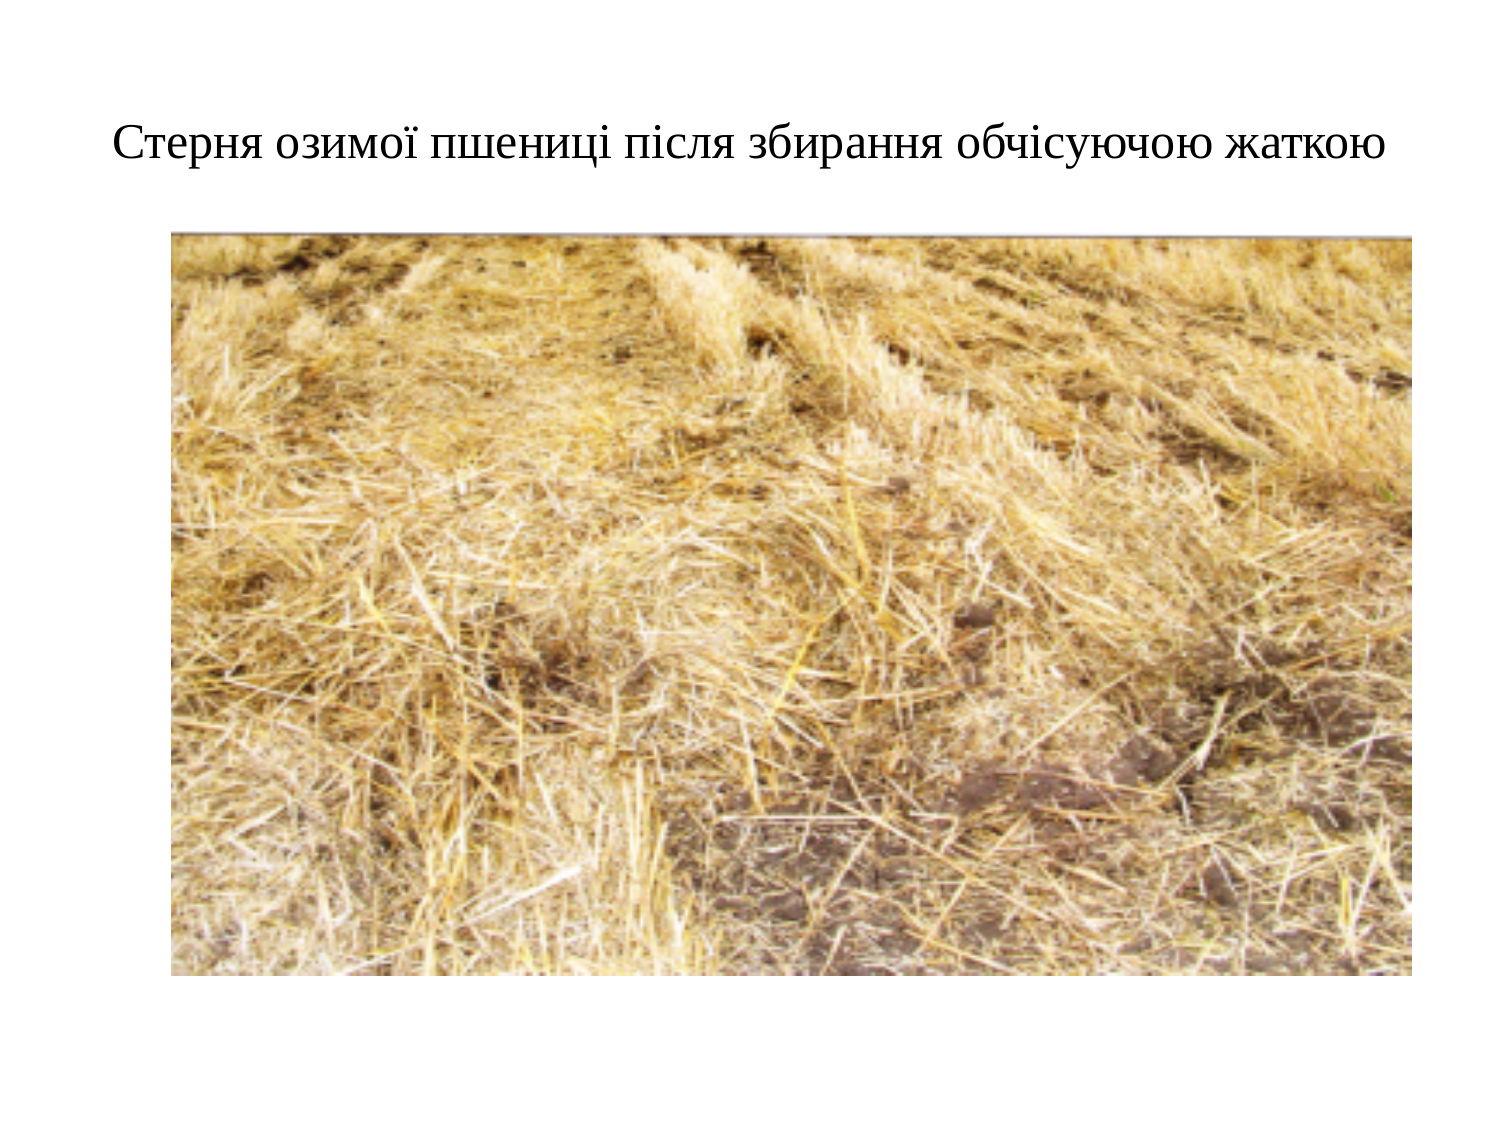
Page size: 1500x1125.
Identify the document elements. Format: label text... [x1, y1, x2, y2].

title Стерня озимої пшениці після збирання обчісуючою жаткою [74, 44, 1426, 233]
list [170, 231, 1412, 977]
